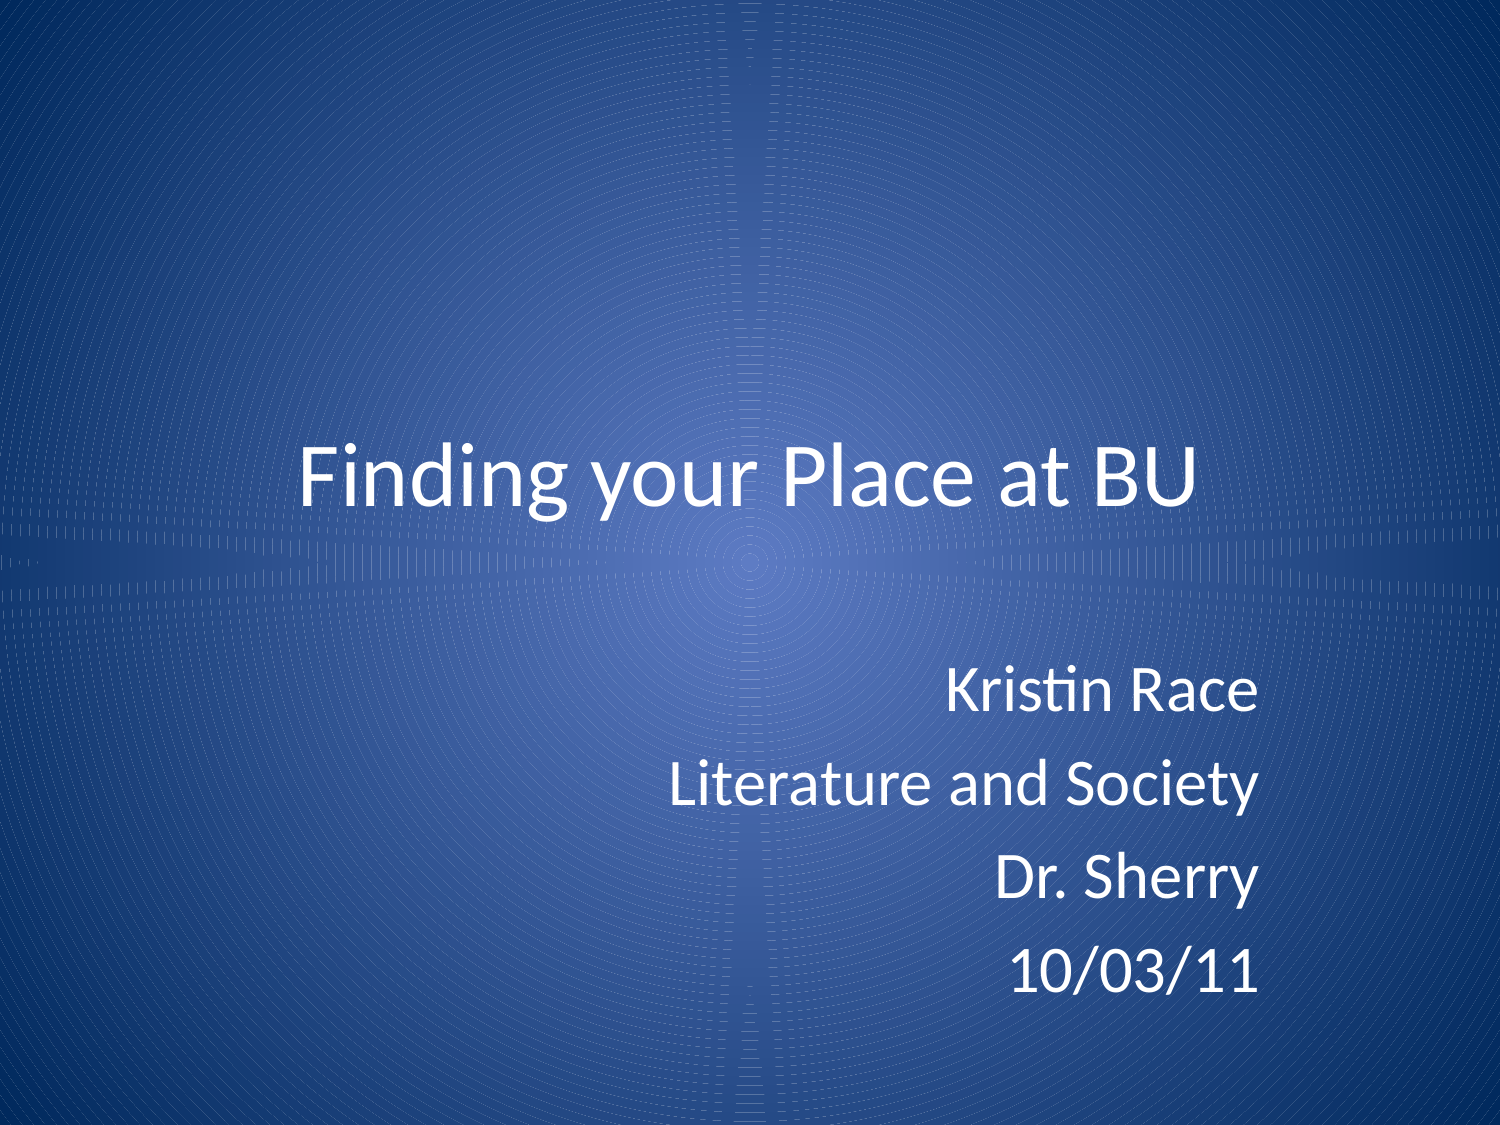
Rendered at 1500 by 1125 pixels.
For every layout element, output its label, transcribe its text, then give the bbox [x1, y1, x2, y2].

subtitle Kristin Race Literature and Society Dr. Sherry 10/03/11 [225, 637, 1275, 1038]
title Finding your Place at BU [112, 349, 1388, 591]
